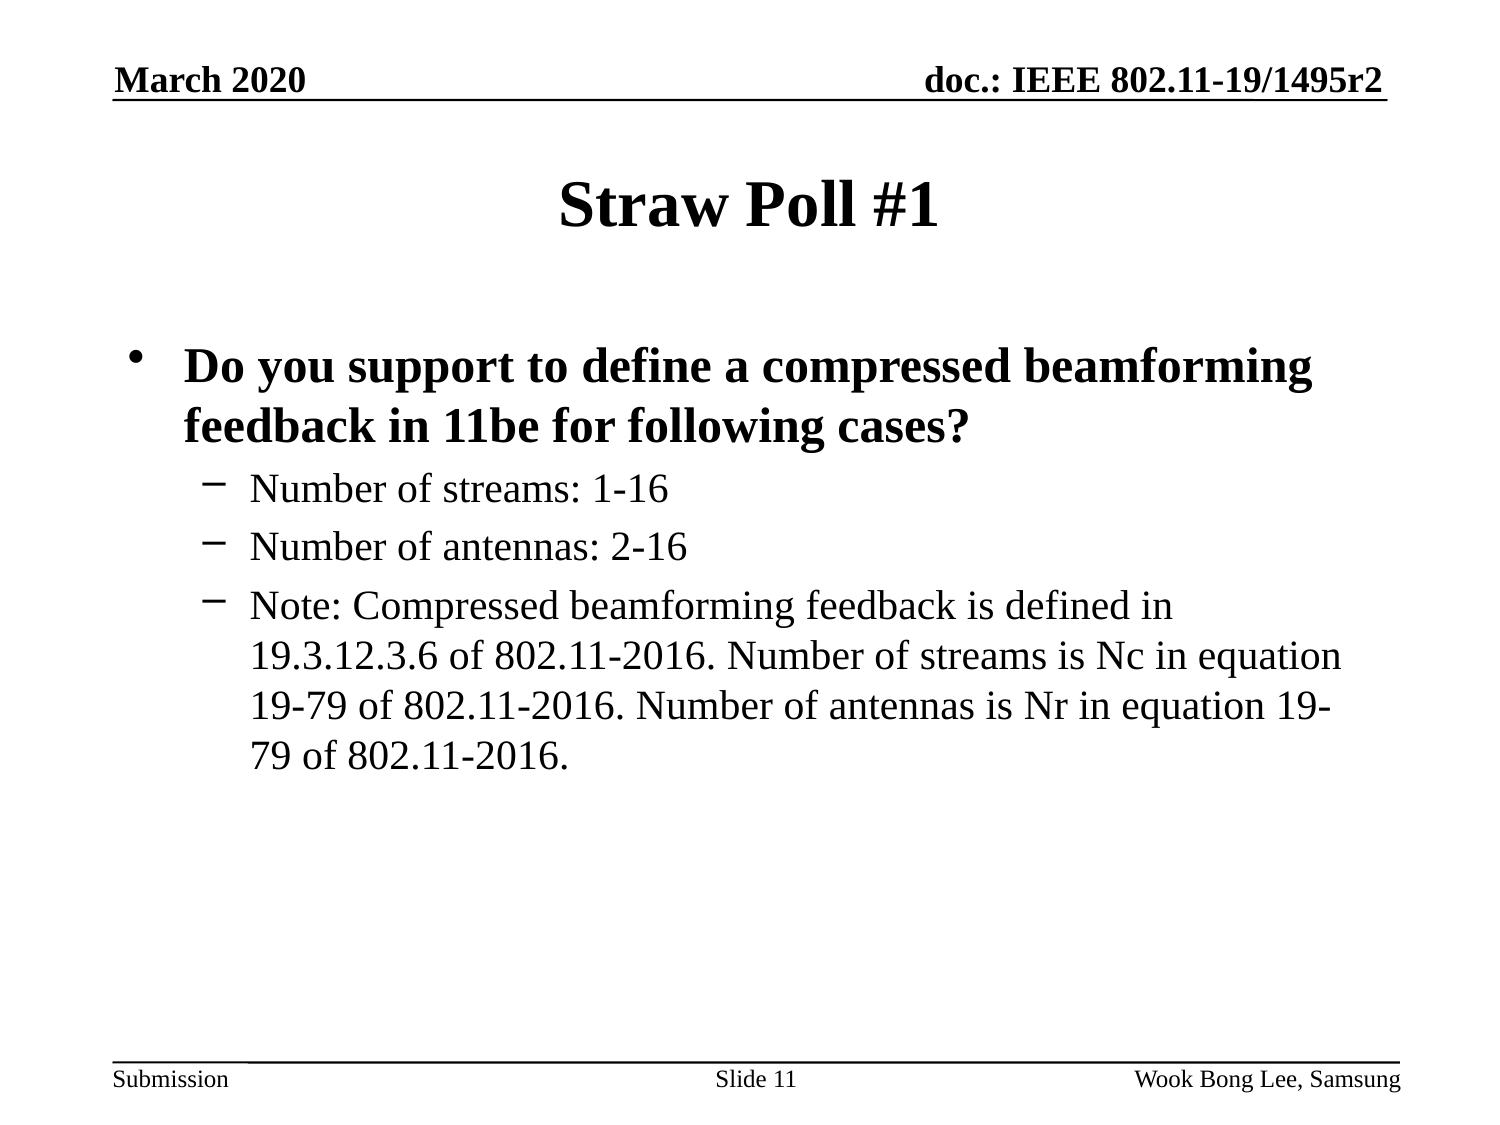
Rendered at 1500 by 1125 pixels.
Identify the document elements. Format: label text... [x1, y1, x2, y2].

list Do you support to define a compressed beamforming feedback in 11be for following cases? Number of streams: 1-16 Number of antennas: 2-16 Note: Compressed beamforming feedback is defined in 19.3.12.3.6 of 802.11-2016. Number of streams is Nc in equation 19-79 of 802.11-2016. Number of antennas is Nr in equation 19-79 of 802.11-2016. [112, 324, 1388, 1001]
footer Wook Bong Lee, Samsung [1130, 1061, 1402, 1093]
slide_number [114, 54, 309, 101]
slide_number Slide 11 [712, 1061, 800, 1093]
title Straw Poll #1 [112, 112, 1388, 288]
